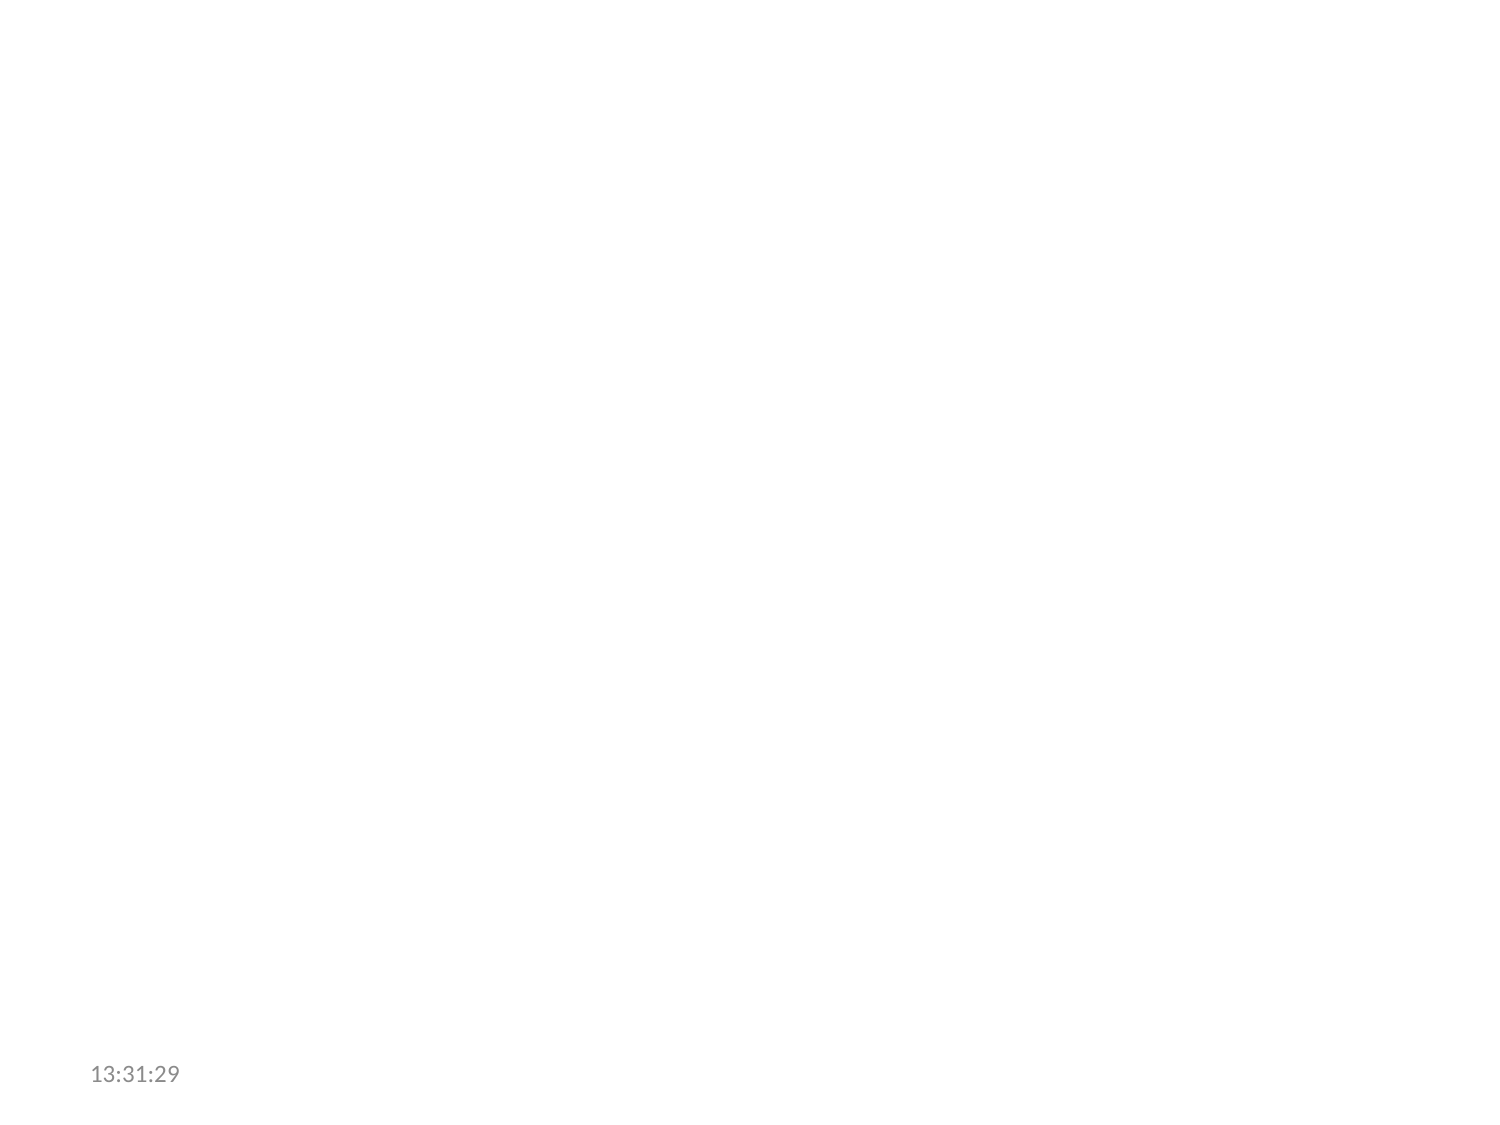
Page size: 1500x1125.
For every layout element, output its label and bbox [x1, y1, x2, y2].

slide_number [75, 1042, 425, 1103]
